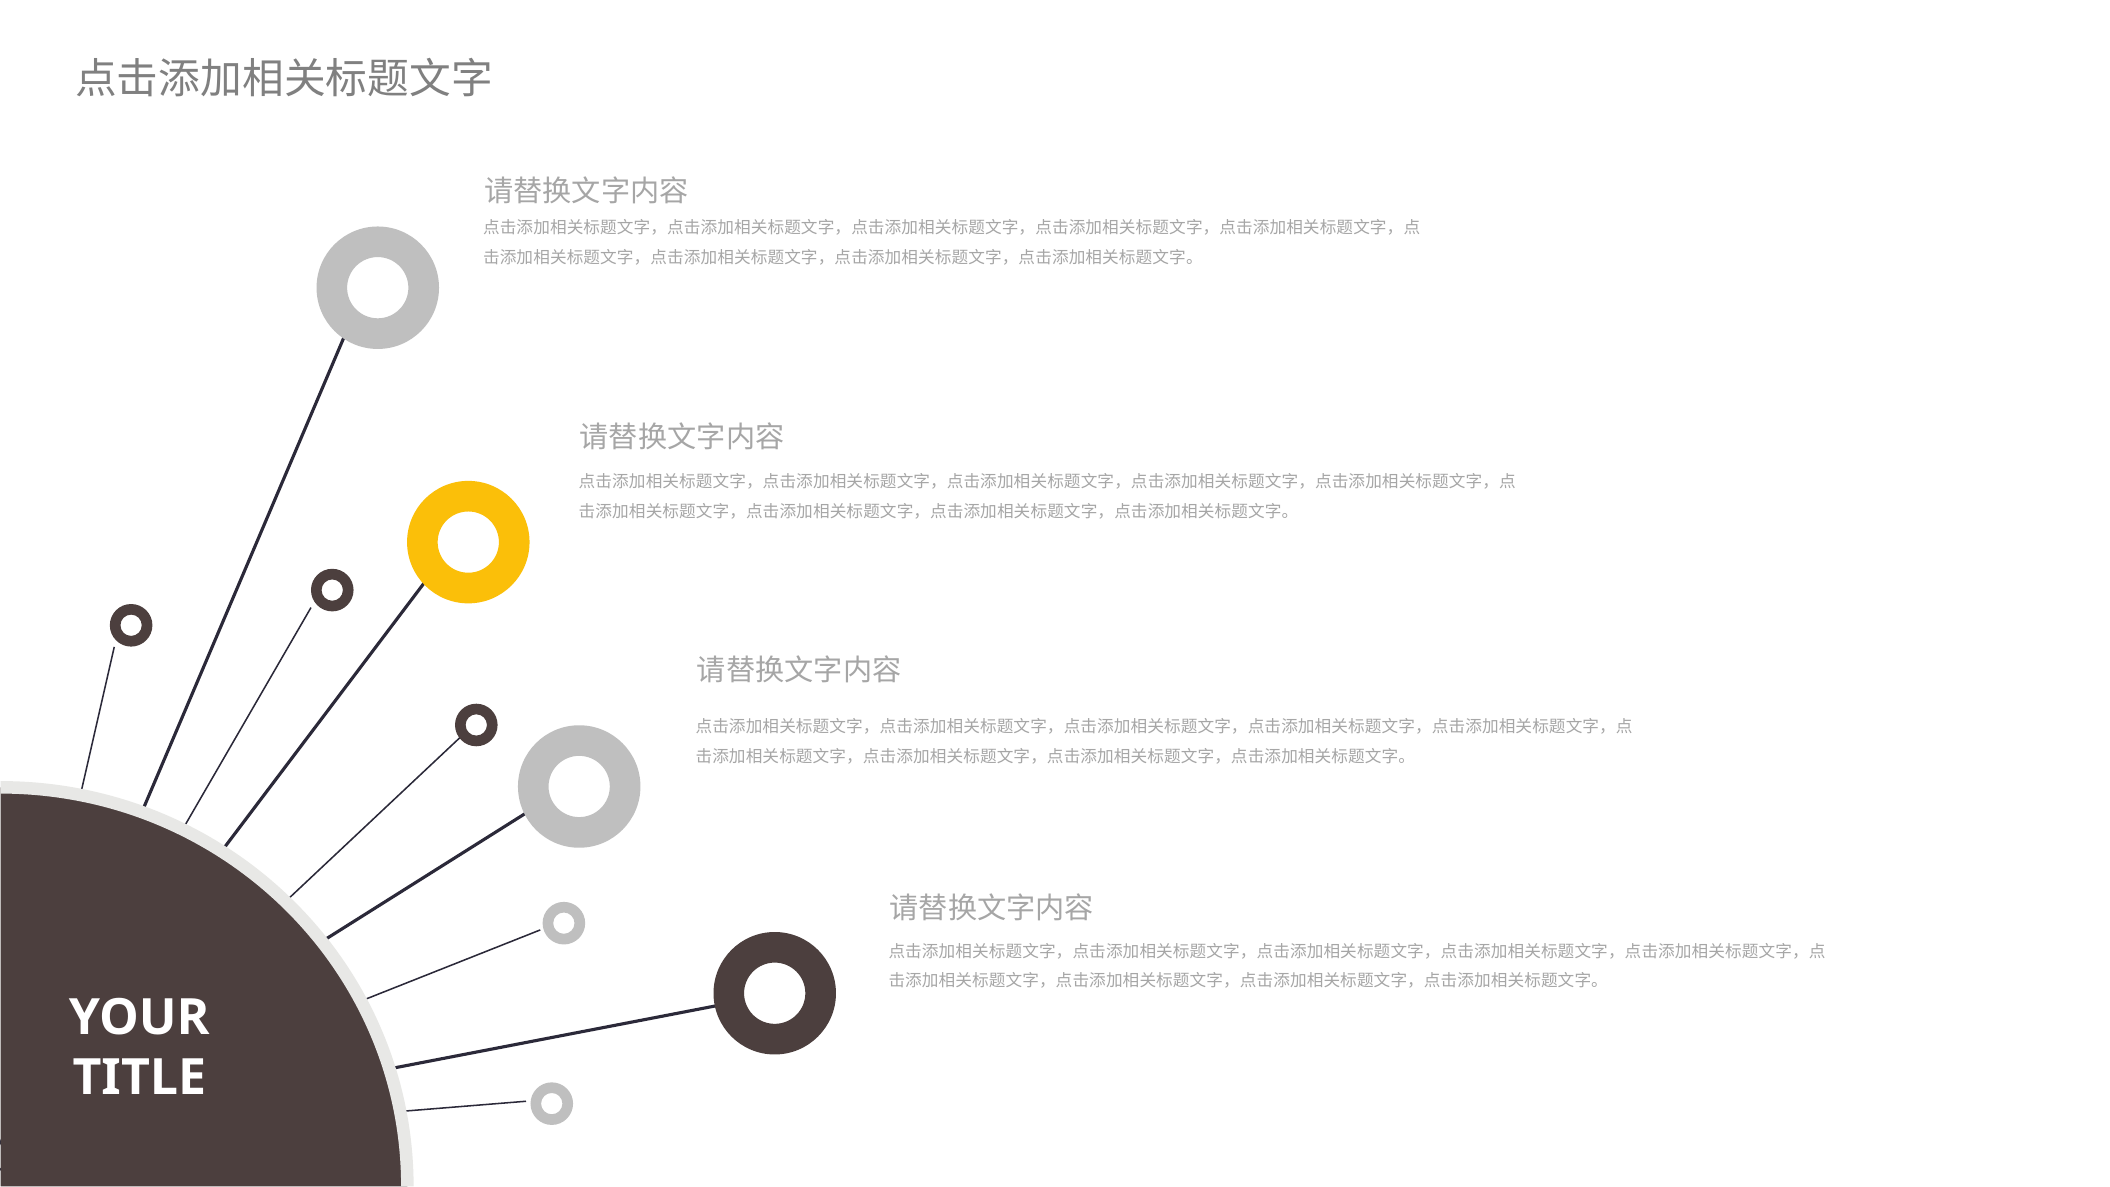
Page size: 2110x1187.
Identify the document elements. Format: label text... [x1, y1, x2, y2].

text_box 请替换文字内容 [468, 157, 867, 216]
text_box [722, 932, 836, 1055]
text_box [316, 226, 440, 326]
text_box 点击添加相关标题文字，点击添加相关标题文字，点击添加相关标题文字，点击添加相关标题文字，点击添加相关标题文字，点击添加相关标题文字，点击添加相关标题文字，点击添加相关标题文字，点击添加相关标题文字。 [873, 922, 1850, 998]
text_box 点击添加相关标题文字，点击添加相关标题文字，点击添加相关标题文字，点击添加相关标题文字，点击添加相关标题文字，点击添加相关标题文字，点击添加相关标题文字，点击添加相关标题文字，点击添加相关标题文字。 [722, 453, 1540, 529]
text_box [0, 787, 408, 1187]
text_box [0, 326, 722, 1176]
text_box 请替换文字内容 [722, 642, 1080, 694]
text_box 请替换文字内容 [873, 874, 1273, 933]
text_box 点击添加相关标题文字，点击添加相关标题文字，点击添加相关标题文字，点击添加相关标题文字，点击添加相关标题文字，点击添加相关标题文字，点击添加相关标题文字，点击添加相关标题文字，点击添加相关标题文字。 [722, 698, 1658, 773]
text_box 点击添加相关标题文字，点击添加相关标题文字，点击添加相关标题文字，点击添加相关标题文字，点击添加相关标题文字，点击添加相关标题文字，点击添加相关标题文字，点击添加相关标题文字，点击添加相关标题文字。 [468, 199, 1445, 274]
text_box 请替换文字内容 [722, 403, 963, 462]
text_box 点击添加相关标题文字 [59, 44, 563, 107]
